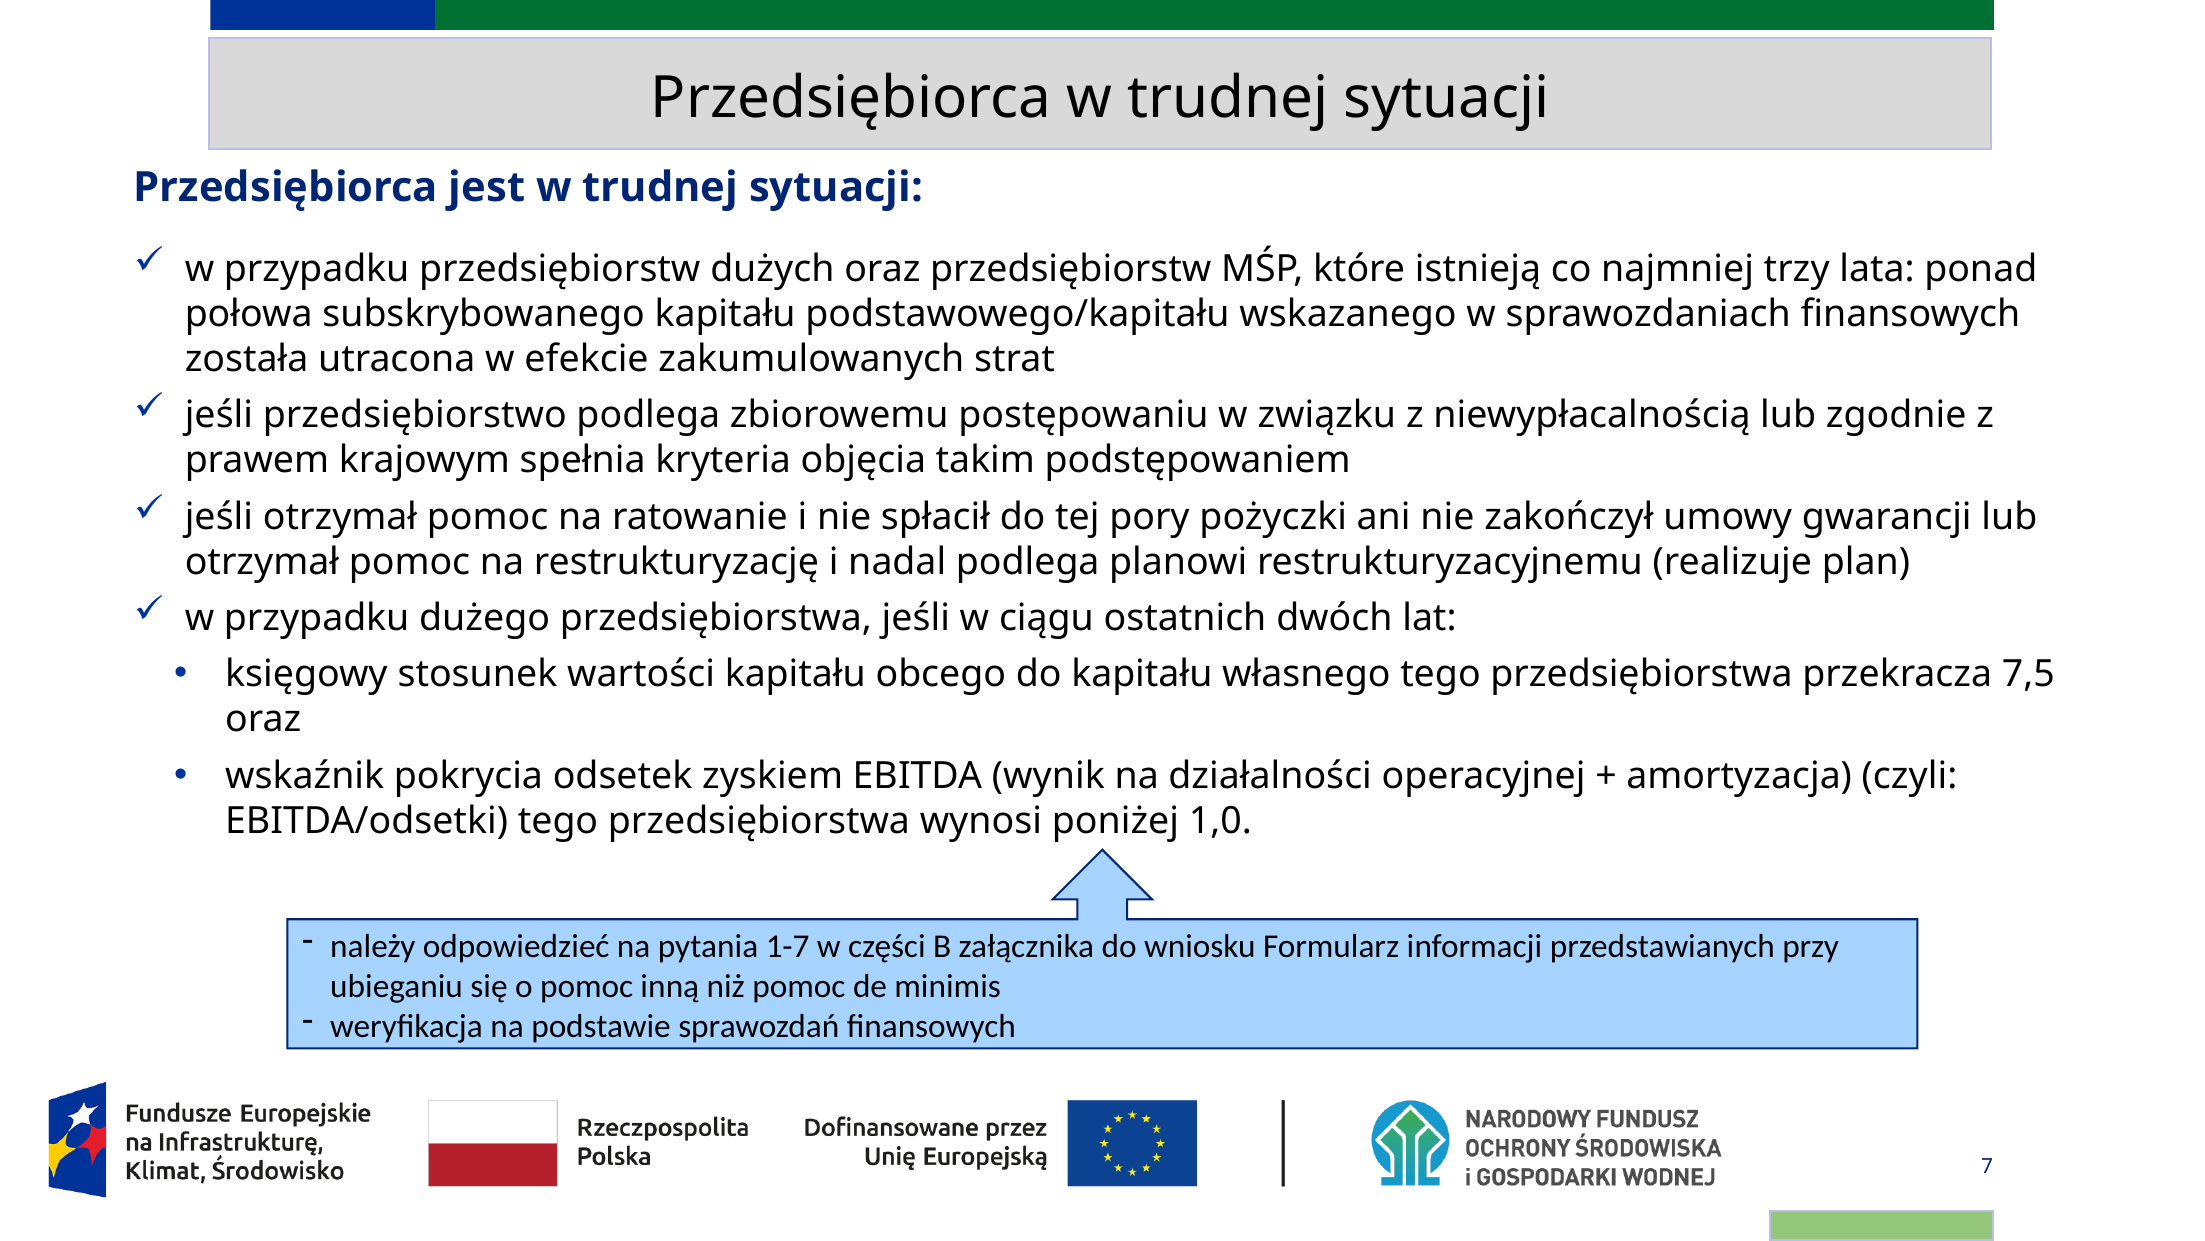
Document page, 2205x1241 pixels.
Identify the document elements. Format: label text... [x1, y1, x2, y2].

picture [18, 1053, 1751, 1226]
list Przedsiębiorca jest w trudnej sytuacji: w przypadku przedsiębiorstw dużych oraz przedsiębiorstw MŚP, które istnieją co najmniej trzy lata: ponad połowa subskrybowanego kapitału podstawowego/kapitału wskazanego w sprawozdaniach finansowych została utracona w efekcie zakumulowanych strat jeśli przedsiębiorstwo podlega zbiorowemu postępowaniu w związku z niewypłacalnością lub zgodnie z prawem krajowym spełnia kryteria objęcia takim podstępowaniem jeśli otrzymał pomoc na ratowanie i nie spłacił do tej pory pożyczki ani nie zakończył umowy gwarancji lub otrzymał pomoc na restrukturyzację i nadal podlega planowi restrukturyzacyjnemu (realizuje plan) w przypadku dużego przedsiębiorstwa, jeśli w ciągu ostatnich dwóch lat: księgowy stosunek wartości kapitału obcego do kapitału własnego tego przedsiębiorstwa przekracza 7,5 oraz wskaźnik pokrycia odsetek zyskiem EBITDA (wynik na działalności operacyjnej + amortyzacja) (czyli: EBITDA/odsetki) tego przedsiębiorstwa wynosi poniżej 1,0. [133, 159, 2107, 1083]
slide_number 7 [1770, 1151, 1993, 1182]
title Przedsiębiorca w trudnej sytuacji [208, 37, 1992, 150]
text_box należy odpowiedzieć na pytania 1-7 w części B załącznika do wniosku Formularz informacji przedstawianych przy ubieganiu się o pomoc inną niż pomoc de minimis weryfikacja na podstawie sprawozdań finansowych [286, 848, 1919, 1050]
